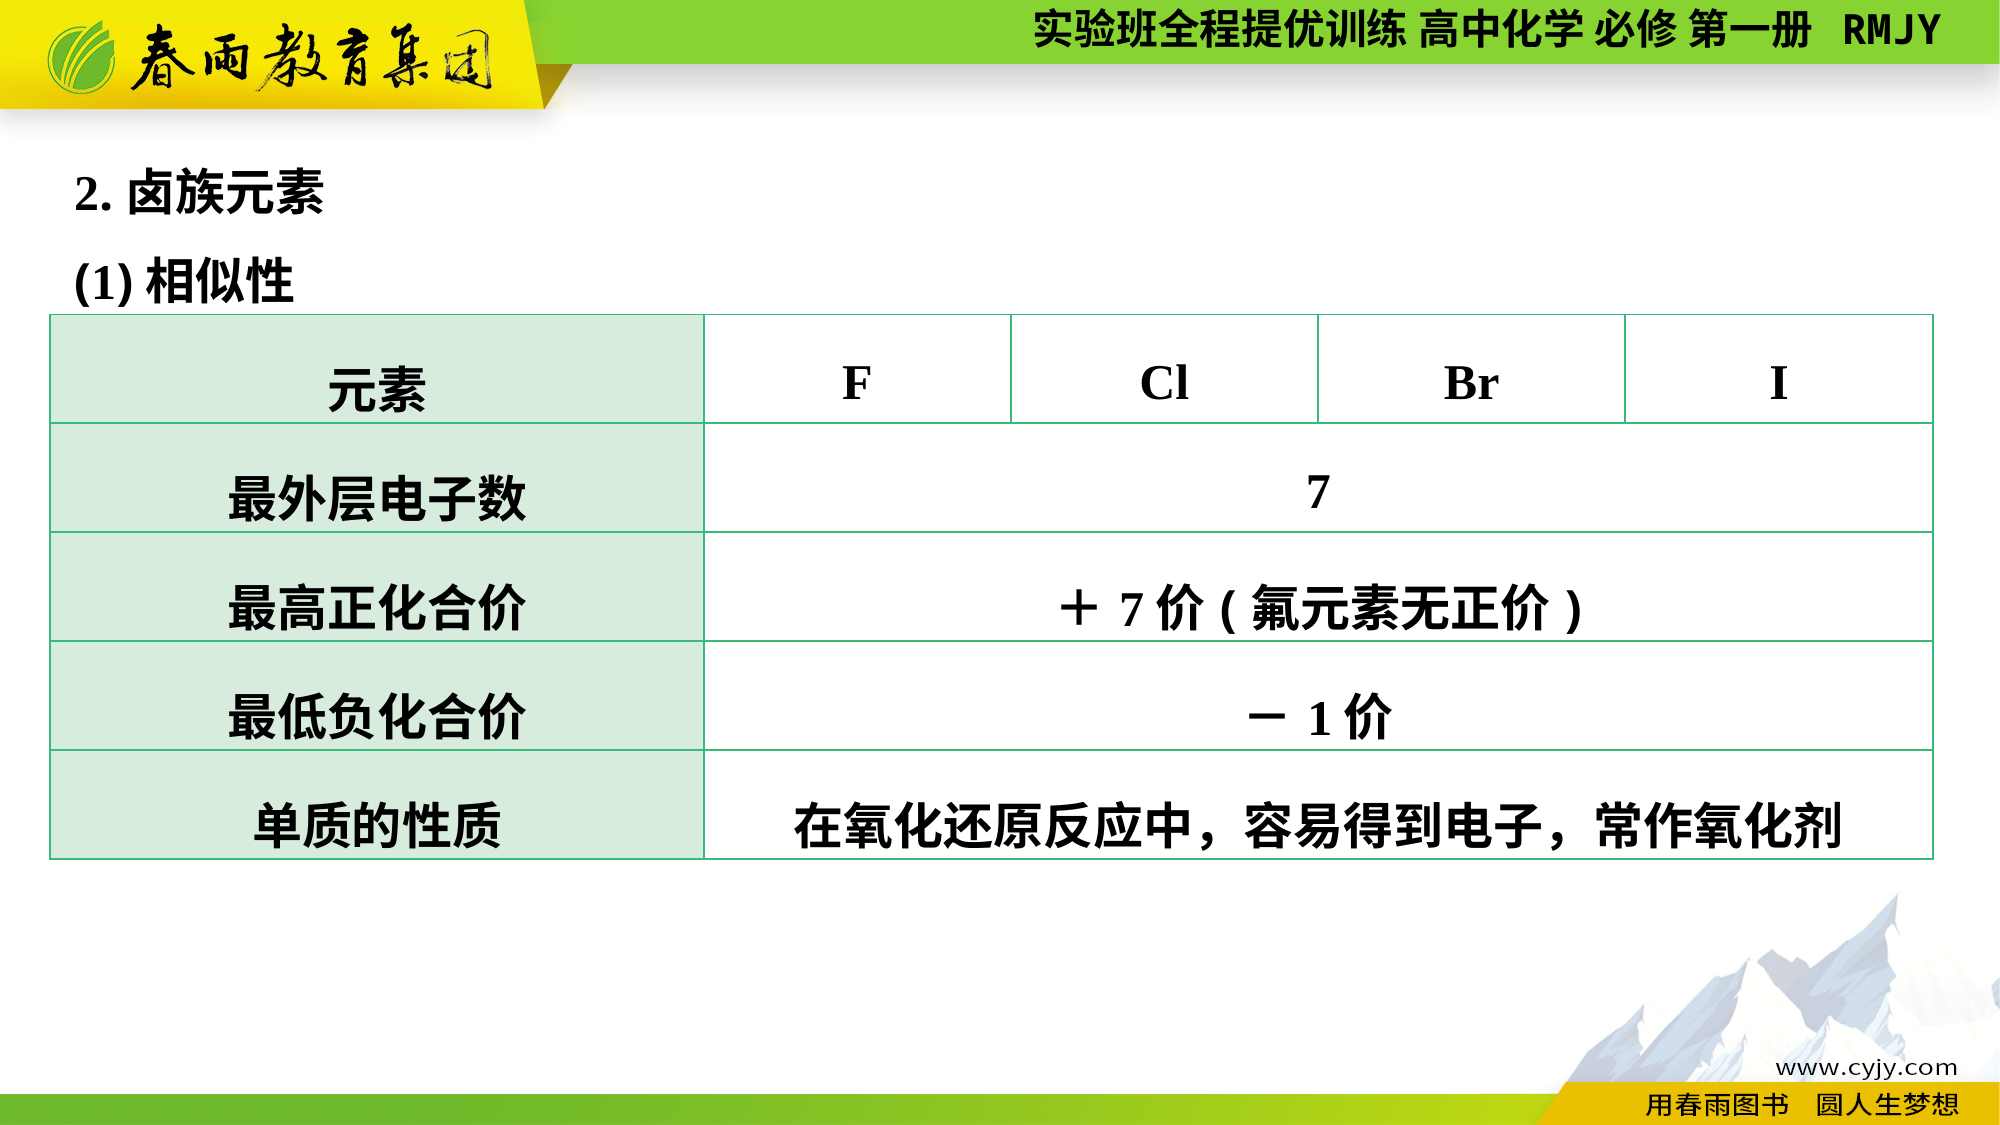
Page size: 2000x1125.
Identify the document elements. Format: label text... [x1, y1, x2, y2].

list 2.卤族元素 (1)相似性 [59, 122, 1944, 308]
table_header 元素 [51, 315, 703, 422]
table_cell 最高正化合价 [51, 533, 703, 640]
table_header F [705, 315, 1010, 422]
table_cell 最外层电子数 [51, 424, 703, 531]
table_header I [1626, 315, 1932, 422]
table_cell 在氧化还原反应中，容易得到电子，常作氧化剂 [705, 751, 1932, 858]
picture [0, 0, 2000, 1125]
table_header Br [1319, 315, 1624, 422]
table_cell ＋7价(氟元素无正价) [705, 533, 1932, 640]
table_cell 最低负化合价 [51, 642, 703, 749]
table_header Cl [1012, 315, 1317, 422]
table_cell －1价 [705, 642, 1932, 749]
table_cell 7 [705, 424, 1932, 531]
table_cell 单质的性质 [51, 751, 703, 858]
